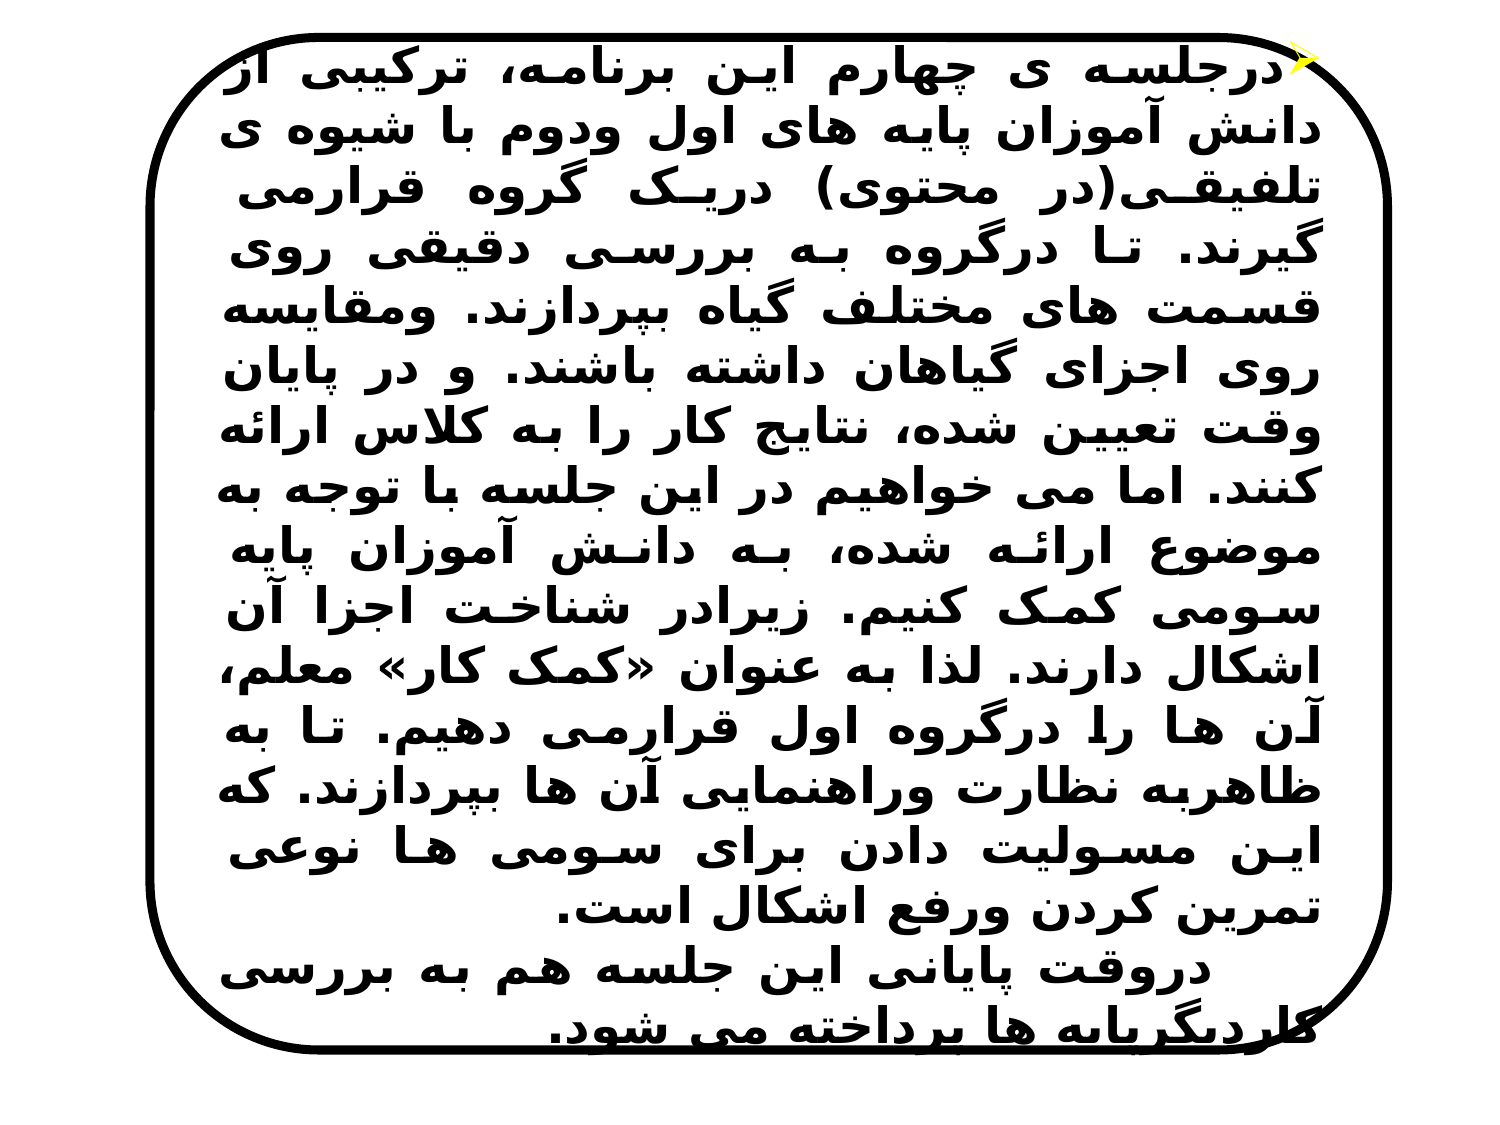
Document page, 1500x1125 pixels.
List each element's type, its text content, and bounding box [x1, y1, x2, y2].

text_box د – جلسه چهارم: درجلسه ی چهارم این برنامه، ترکیبی از دانش آموزان پایه های اول ودوم با شیوه ی تلفیقی(در محتوی) دریک گروه قرارمی گیرند. تا درگروه به بررسی دقیقی روی قسمت های مختلف گیاه بپردازند. ومقایسه روی اجزای گیاهان داشته باشند. و در پایان وقت تعیین شده، نتایج کار را به کلاس ارائه کنند. اما می خواهیم در این جلسه با توجه به موضوع ارائه شده، به دانش آموزان پایه سومی کمک کنیم. زیرادر شناخت اجزا آن اشکال دارند. لذا به عنوان «کمک کار» معلم، آن ها را درگروه اول قرارمی دهیم. تا به ظاهربه نظارت وراهنمایی آن ها بپردازند. که این مسولیت دادن برای سومی ها نوعی تمرین کردن ورفع اشکال است. دروقت پایانی این جلسه هم به بررسی کاردیگرپایه ها پرداخته می شود. [145, 32, 1393, 1055]
